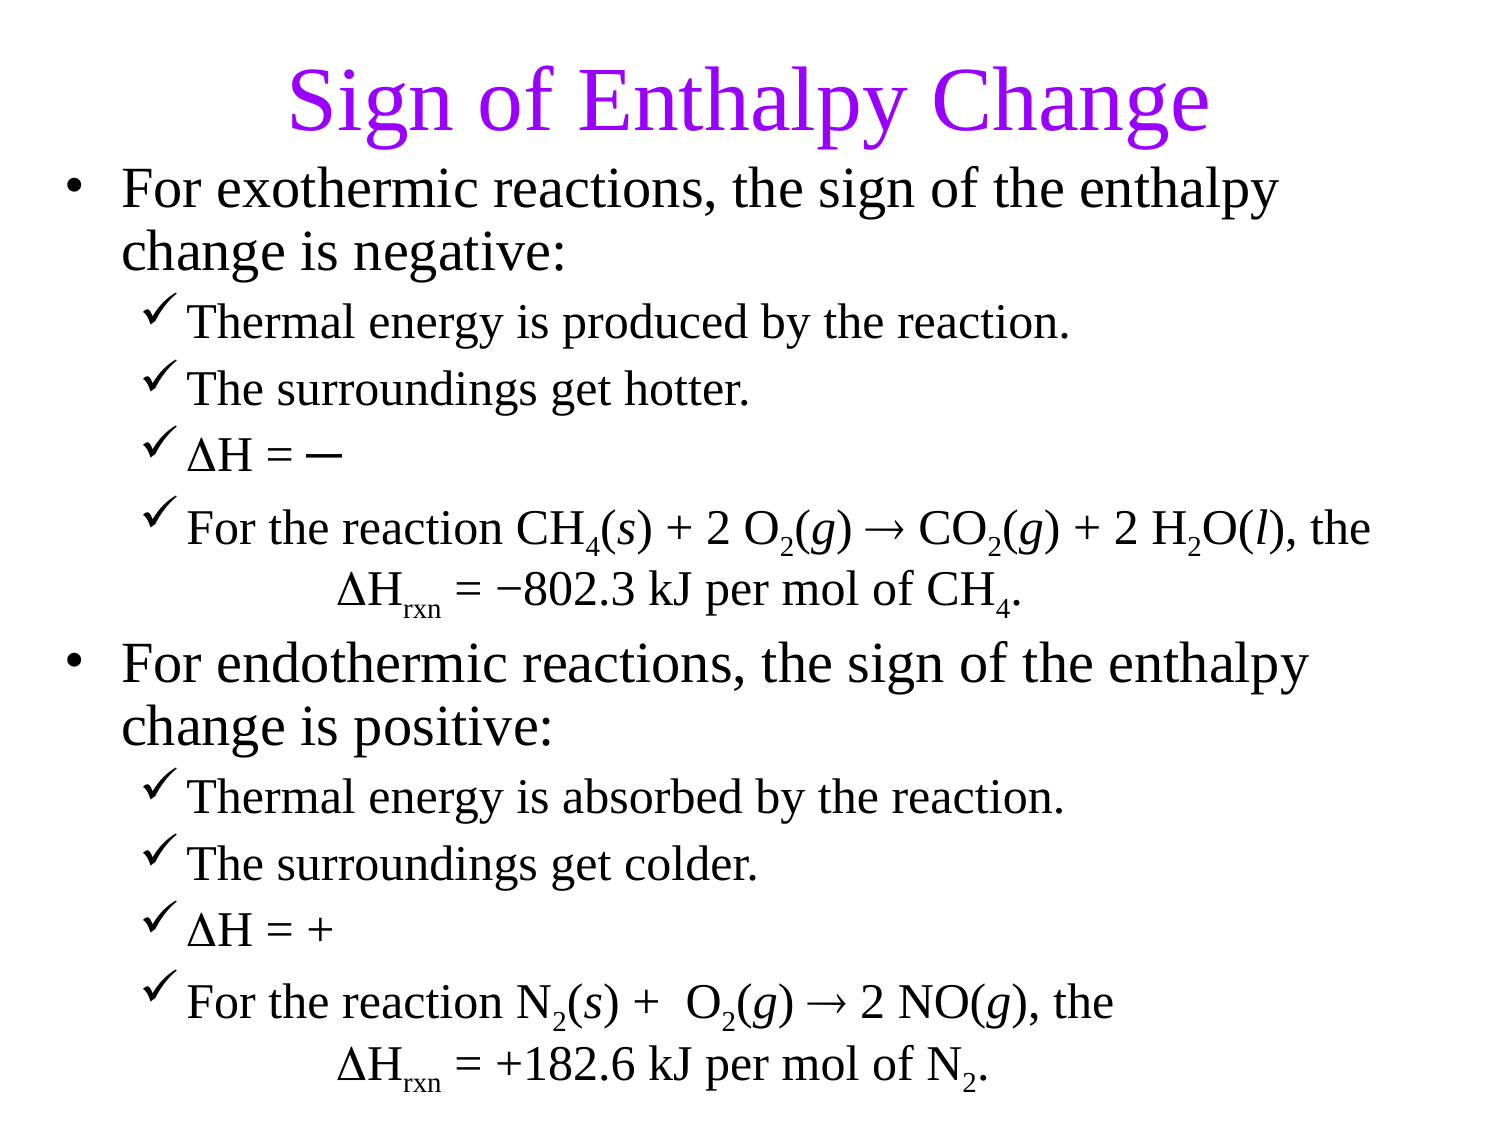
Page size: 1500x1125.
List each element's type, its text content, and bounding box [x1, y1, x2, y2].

text_box Sign of Enthalpy Change [112, 0, 1388, 149]
text_box For exothermic reactions, the sign of the enthalpy change is negative: Thermal energy is produced by the reaction. The surroundings get hotter. H = ─ For the reaction CH4(s) + 2 O2(g)  CO2(g) + 2 H2O(l), the Hrxn = −802.3 kJ per mol of CH4. For endothermic reactions, the sign of the enthalpy change is positive: Thermal energy is absorbed by the reaction. The surroundings get colder. H = + For the reaction N2(s) + O2(g)  2 NO(g), the Hrxn = +182.6 kJ per mol of N2. [49, 149, 1438, 1125]
